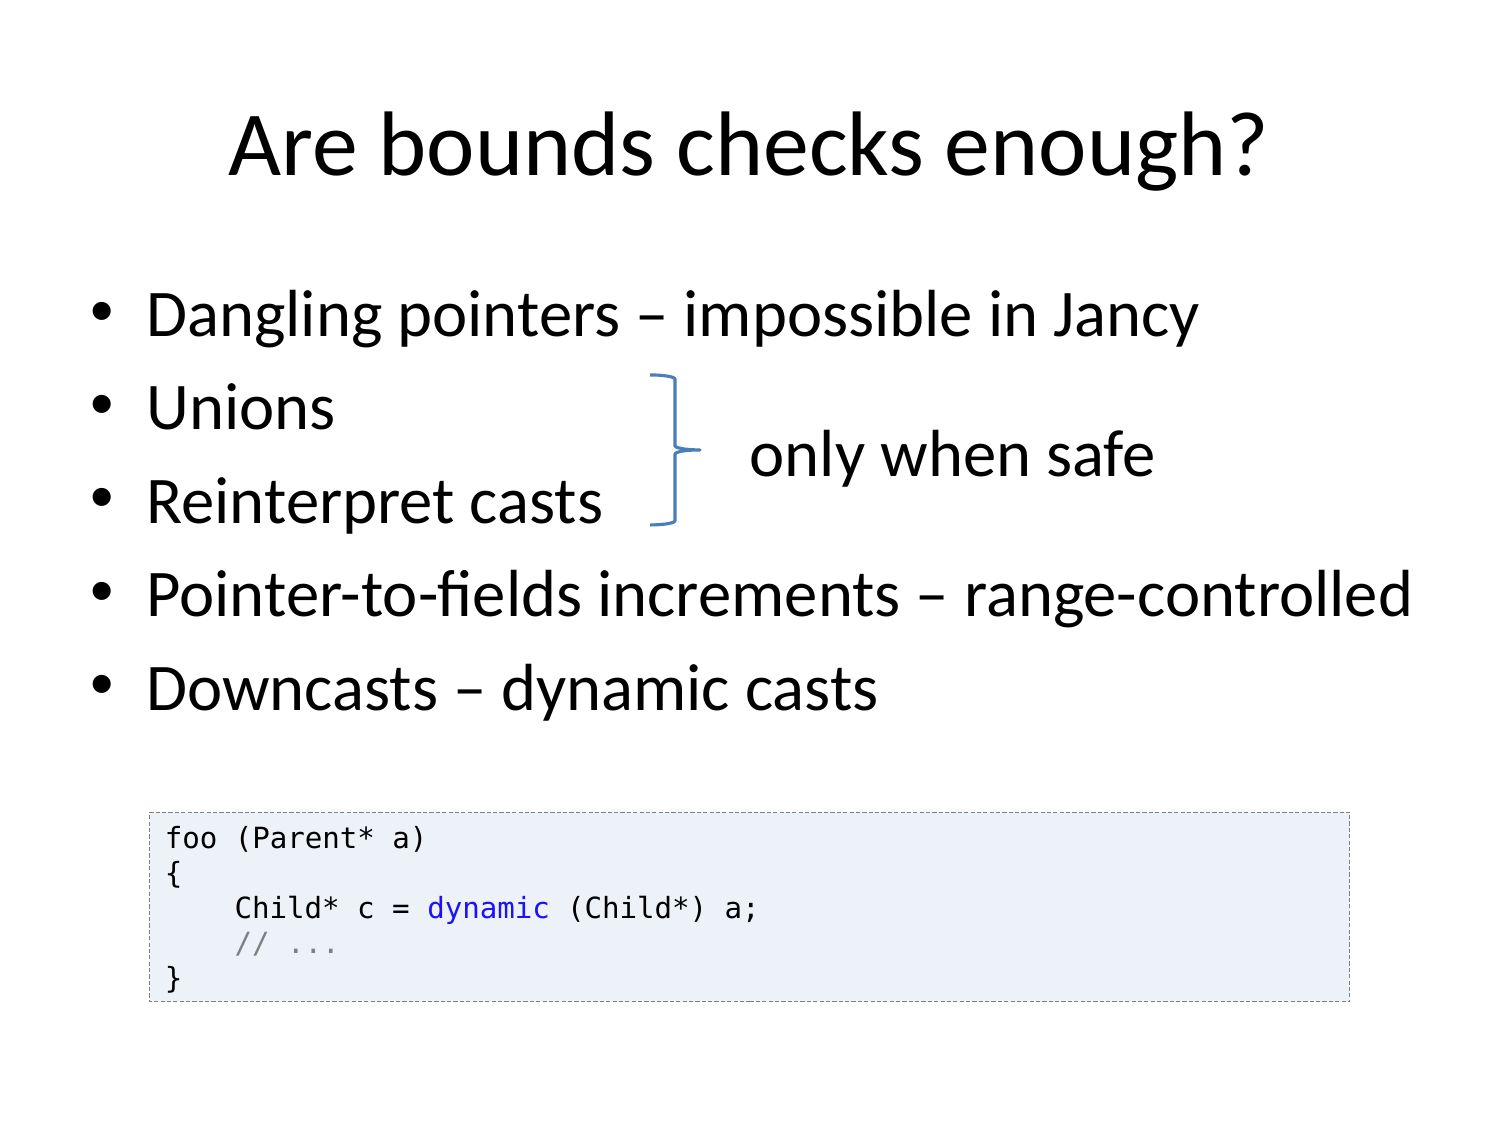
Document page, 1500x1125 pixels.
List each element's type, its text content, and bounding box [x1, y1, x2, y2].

list Dangling pointers – impossible in Jancy Unions Reinterpret casts Pointer-to-fields increments – range-controlled Downcasts – dynamic casts [75, 262, 1450, 1005]
title Are bounds checks enough? [75, 45, 1425, 233]
text_box [650, 374, 701, 526]
text_box foo (Parent* a) { Child* c = dynamic (Child*) a; // ... } [149, 812, 1350, 1002]
text_box only when safe [734, 401, 1171, 497]
